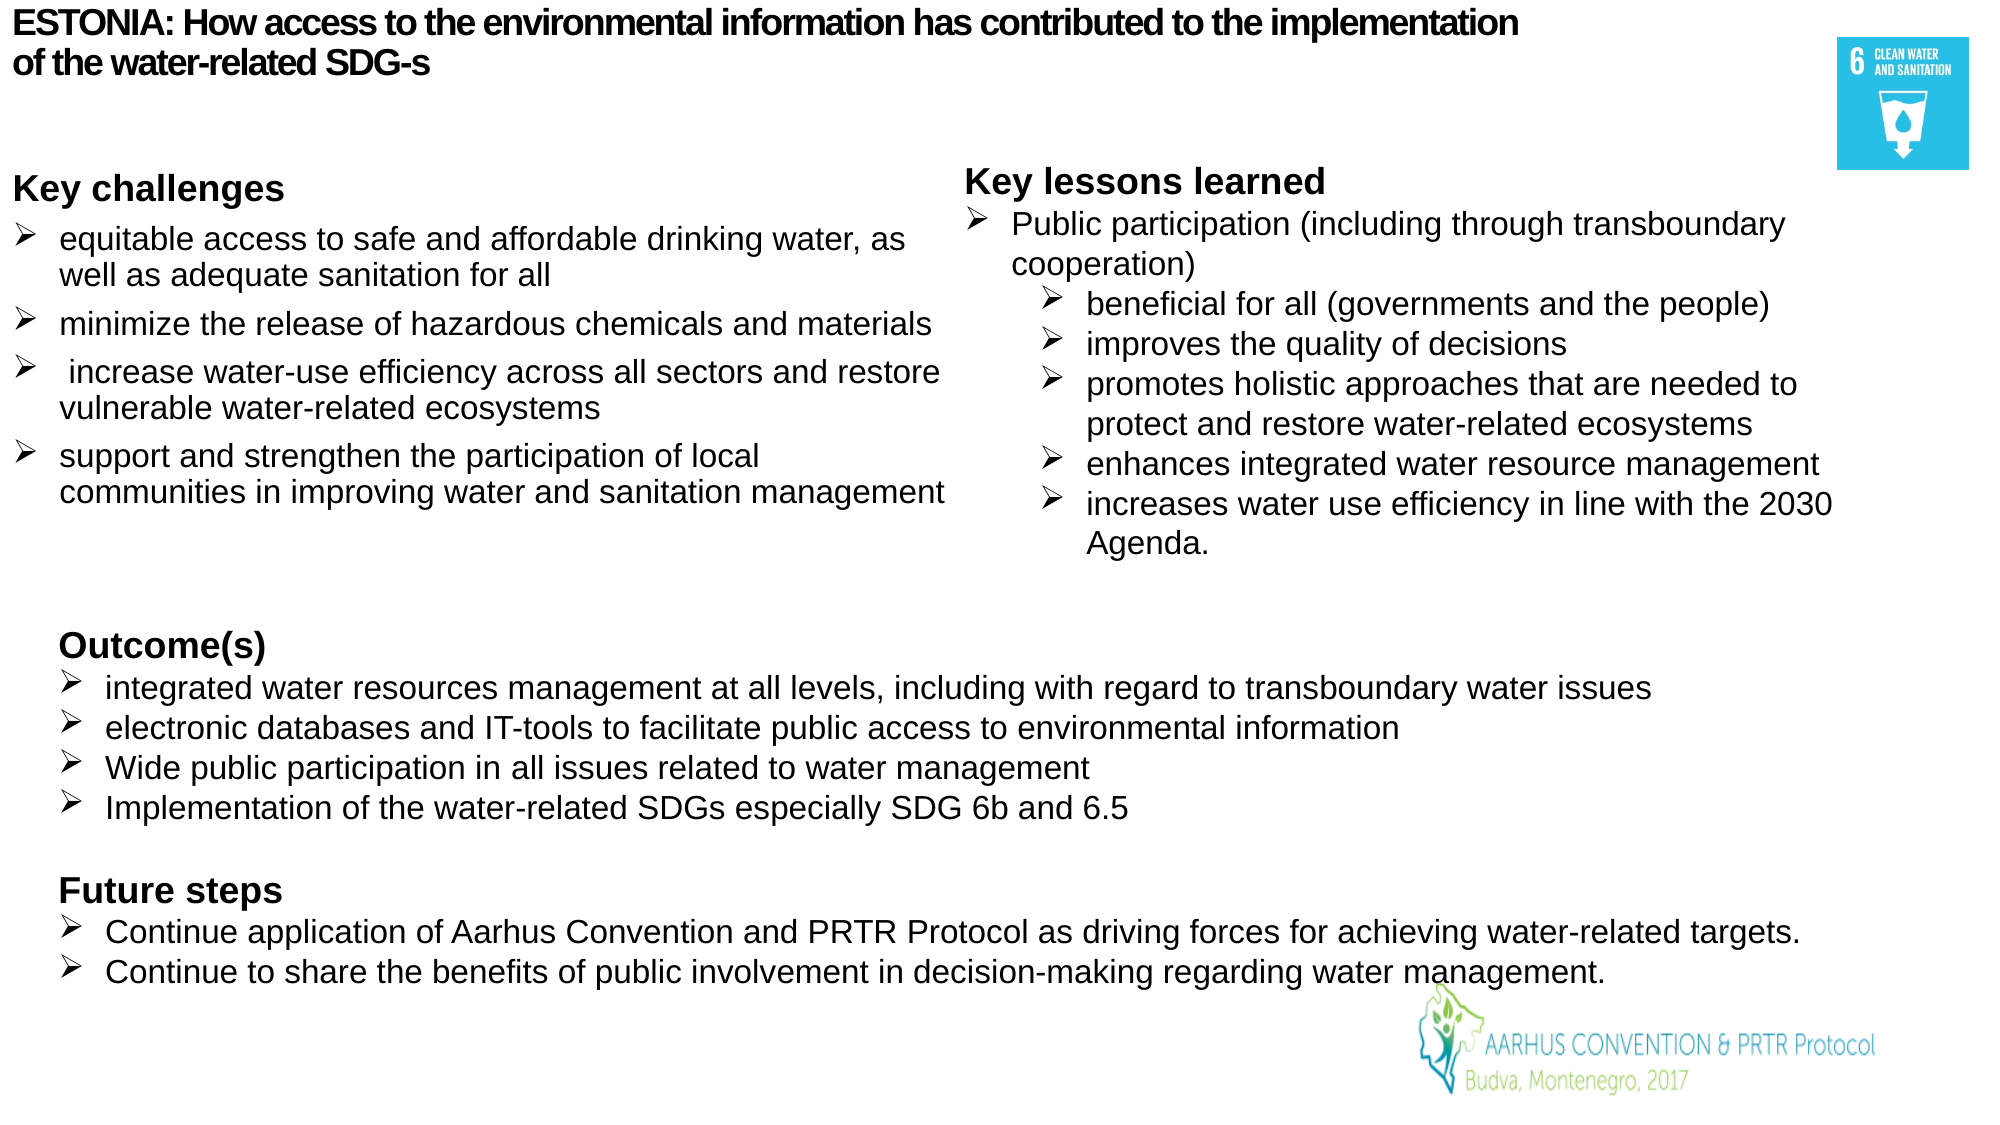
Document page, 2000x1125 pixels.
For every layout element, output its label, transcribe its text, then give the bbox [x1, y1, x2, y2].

text_box Outcome(s) integrated water resources management at all levels, including with regard to transboundary water issues electronic databases and IT-tools to facilitate public access to environmental information Wide public participation in all issues related to water management Implementation of the water-related SDGs especially SDG 6b and 6.5 Future steps Continue application of Aarhus Convention and PRTR Protocol as driving forces for achieving water-related targets. Continue to share the benefits of public involvement in decision-making regarding water management. [43, 613, 1831, 998]
title ESTONIA: How access to the environmental information has contributed to the implementation of the water-related SDG-s [12, 3, 1550, 116]
list Key challenges equitable access to safe and affordable drinking water, as well as adequate sanitation for all minimize the release of hazardous chemicals and materials increase water-use efficiency across all sectors and restore vulnerable water-related ecosystems support and strengthen the participation of local communities in improving water and sanitation management [12, 169, 949, 541]
picture [1377, 974, 1904, 1102]
text_box Key lessons learned Public participation (including through transboundary cooperation) beneficial for all (governments and the people) improves the quality of decisions promotes holistic approaches that are needed to protect and restore water-related ecosystems enhances integrated water resource management increases water use efficiency in line with the 2030 Agenda. [949, 149, 1903, 569]
picture [1836, 37, 1970, 170]
